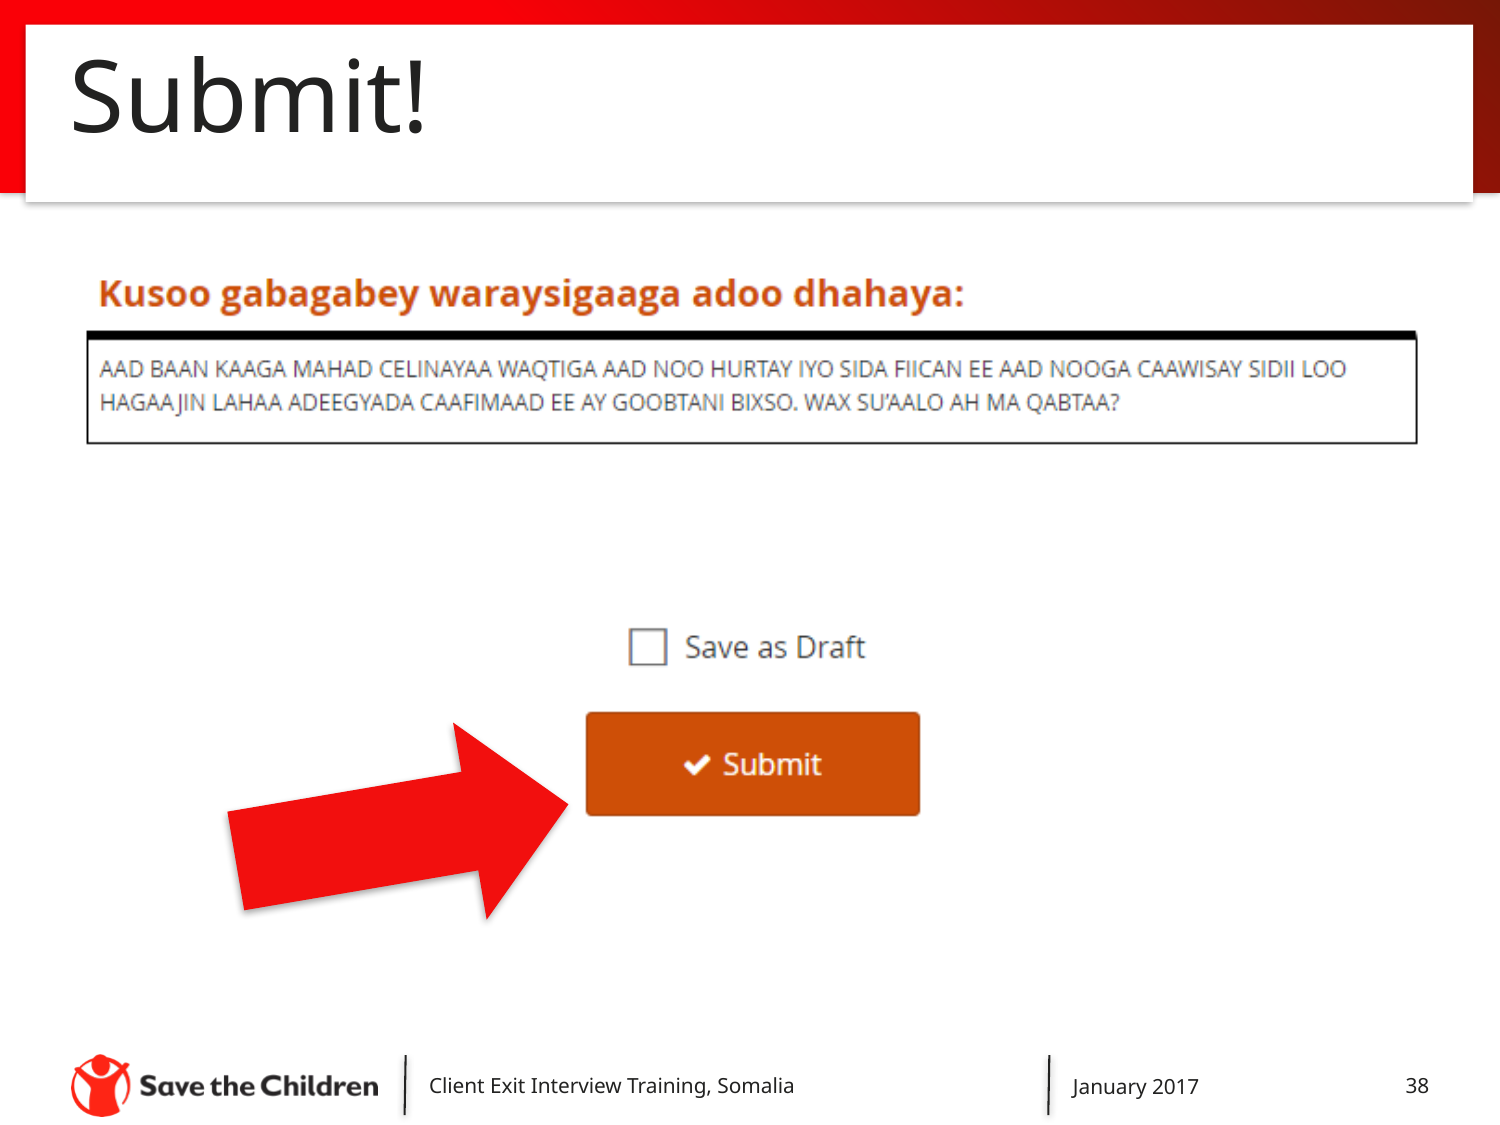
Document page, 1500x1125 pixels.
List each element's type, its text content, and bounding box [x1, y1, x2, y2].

slide_number 38 [1317, 1056, 1445, 1117]
footer Client Exit Interview Training, Somalia [414, 1056, 1042, 1117]
picture [71, 1054, 378, 1117]
picture [73, 266, 1432, 863]
title Submit! [69, 50, 1429, 269]
text_box [236, 871, 523, 921]
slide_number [1057, 1056, 1317, 1117]
